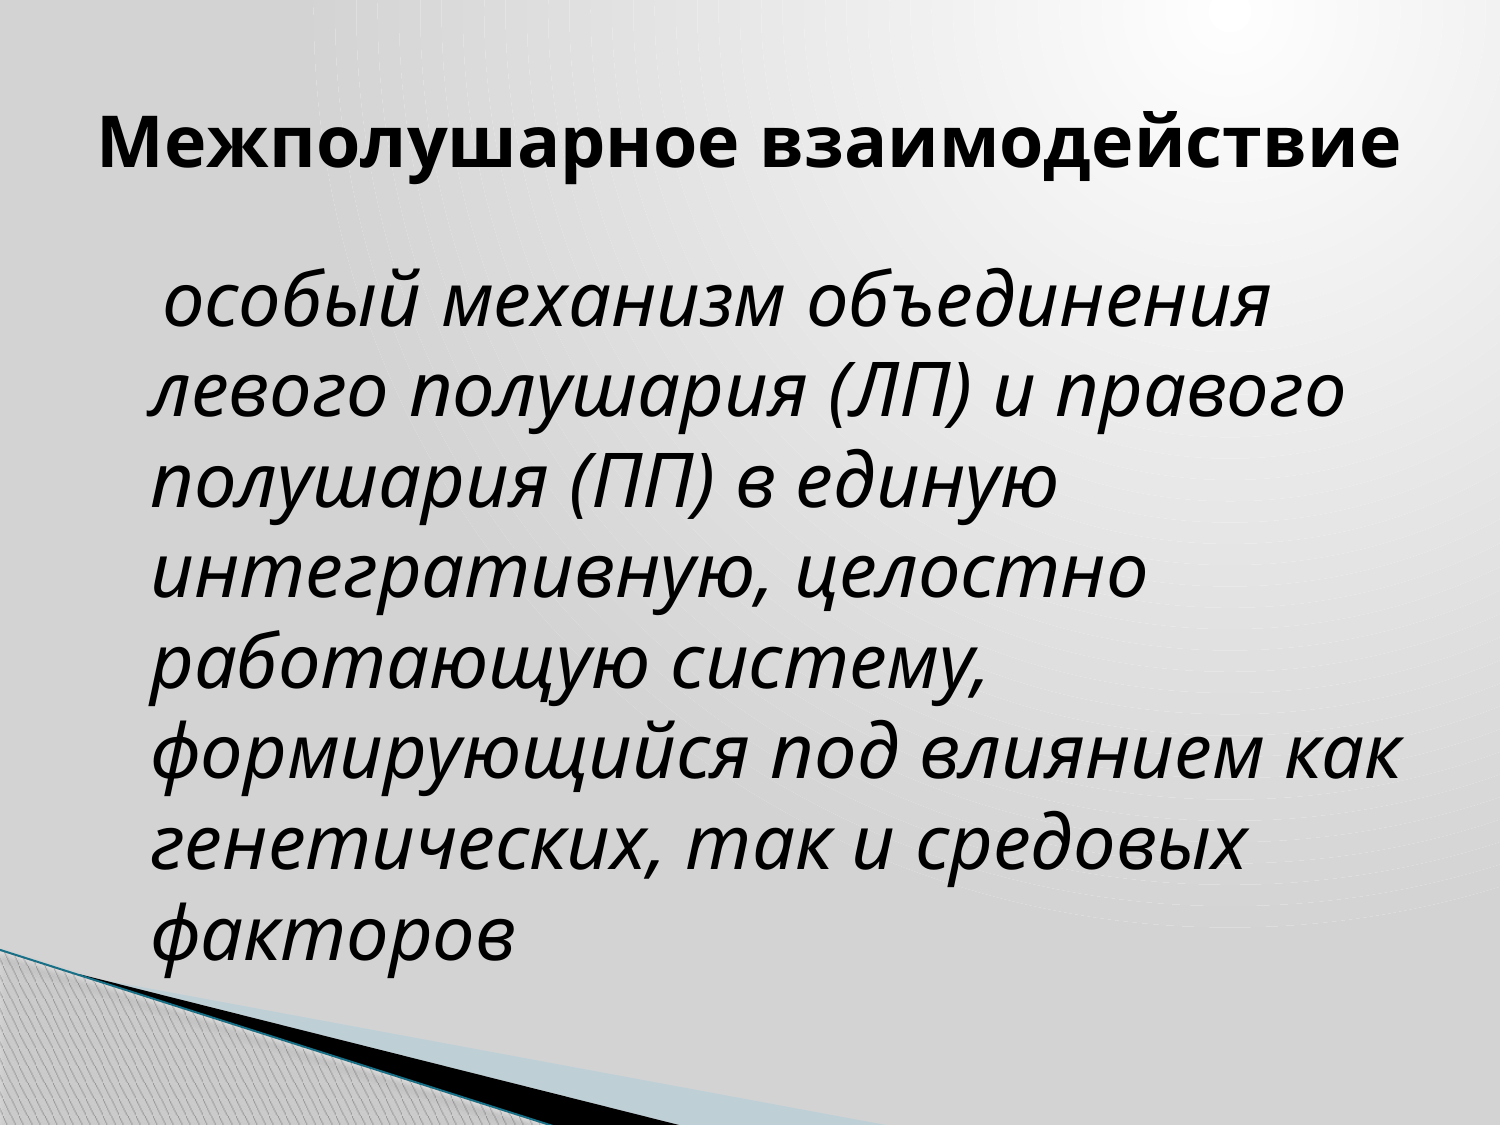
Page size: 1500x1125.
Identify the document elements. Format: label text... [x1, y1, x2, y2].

title Межполушарное взаимодействие [75, 45, 1425, 233]
list особый механизм объединения левого полушария (ЛП) и правого полушария (ПП) в единую интегративную, целостно работающую систему, формирующийся под влиянием как генетических, так и средовых факторов [74, 242, 1426, 986]
